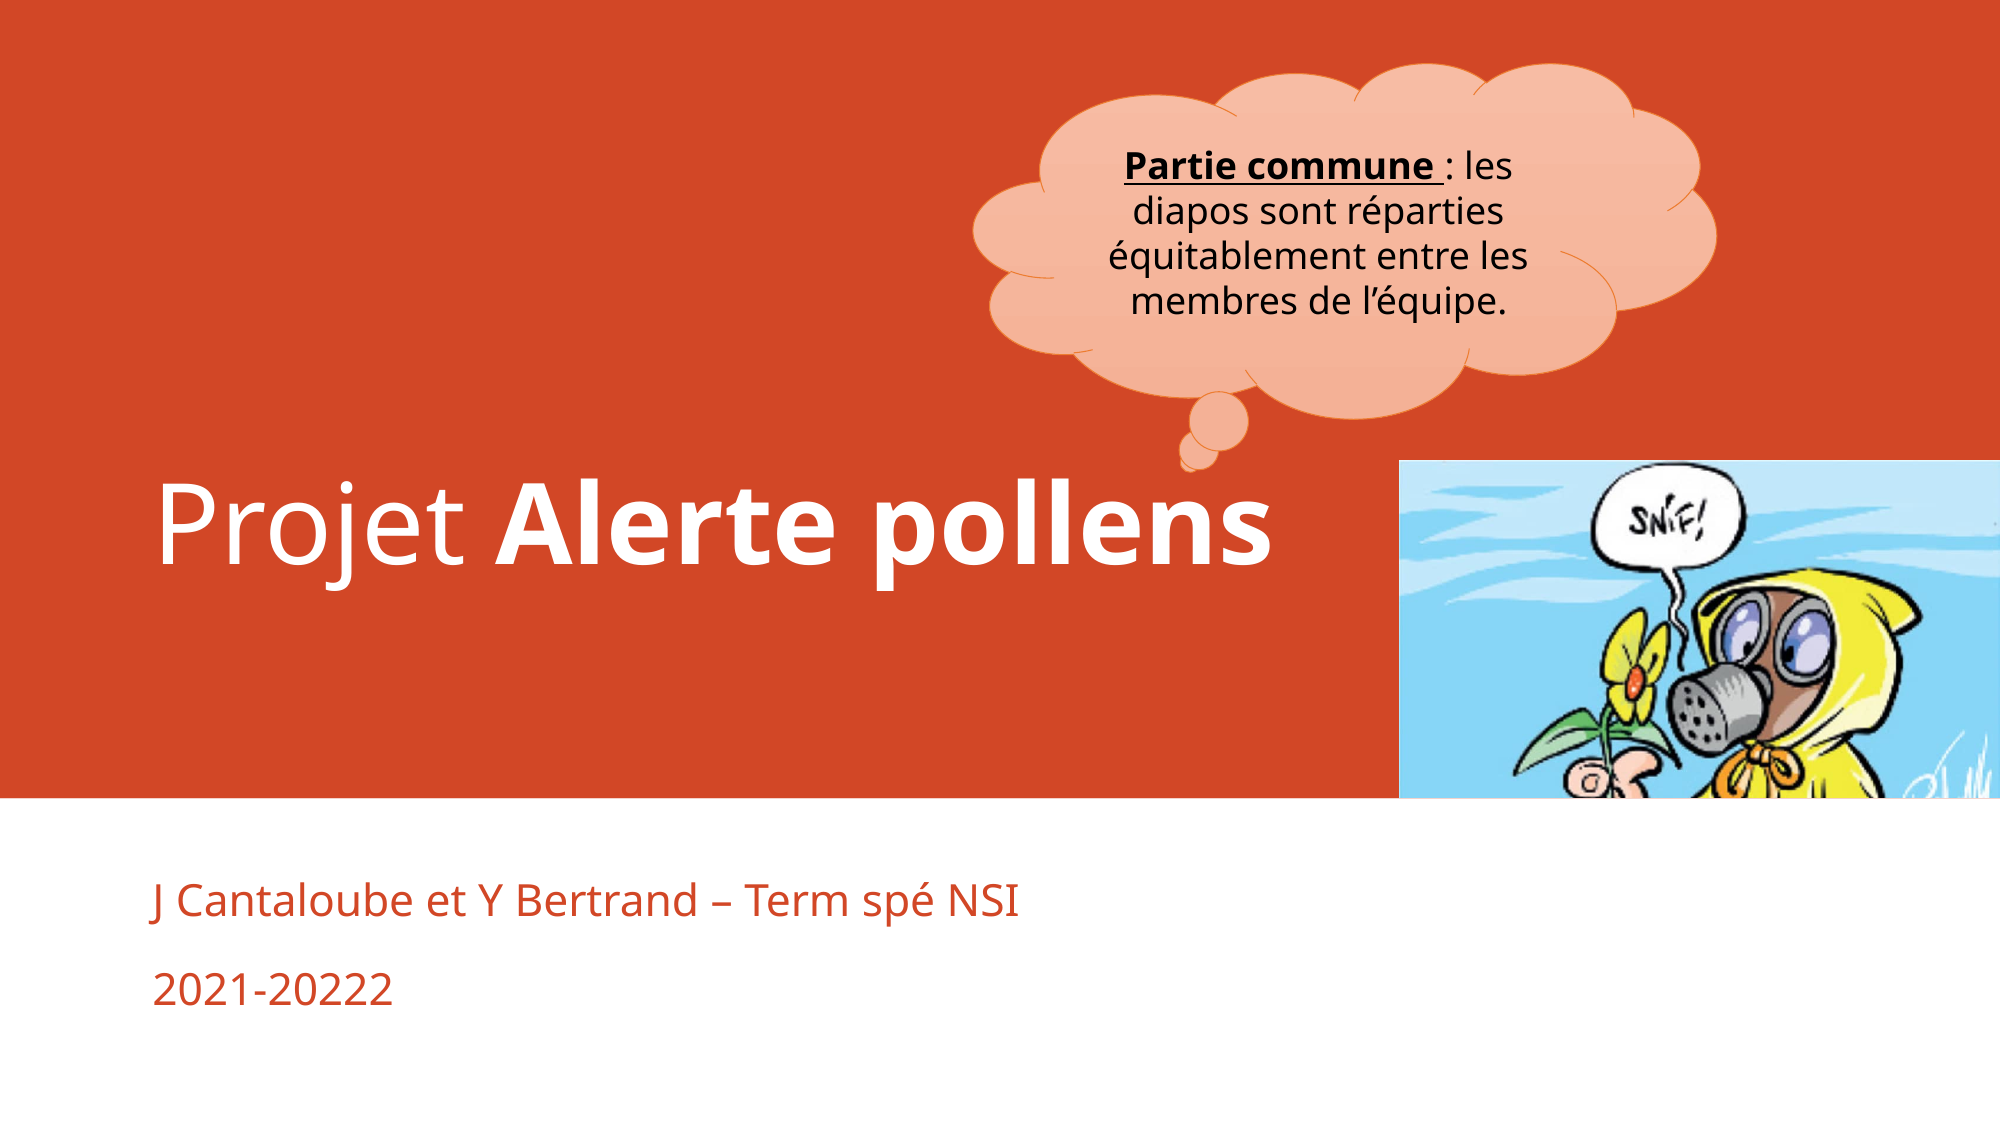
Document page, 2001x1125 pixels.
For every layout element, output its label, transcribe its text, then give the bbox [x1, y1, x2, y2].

title Projet Alerte pollens [137, 338, 1863, 730]
text_box Partie commune : les diapos sont réparties équitablement entre les membres de l’équipe. [972, 63, 1718, 473]
subtitle J Cantaloube et Y Bertrand – Term spé NSI 2021-20222 [137, 838, 1238, 1025]
picture [1399, 460, 2000, 798]
